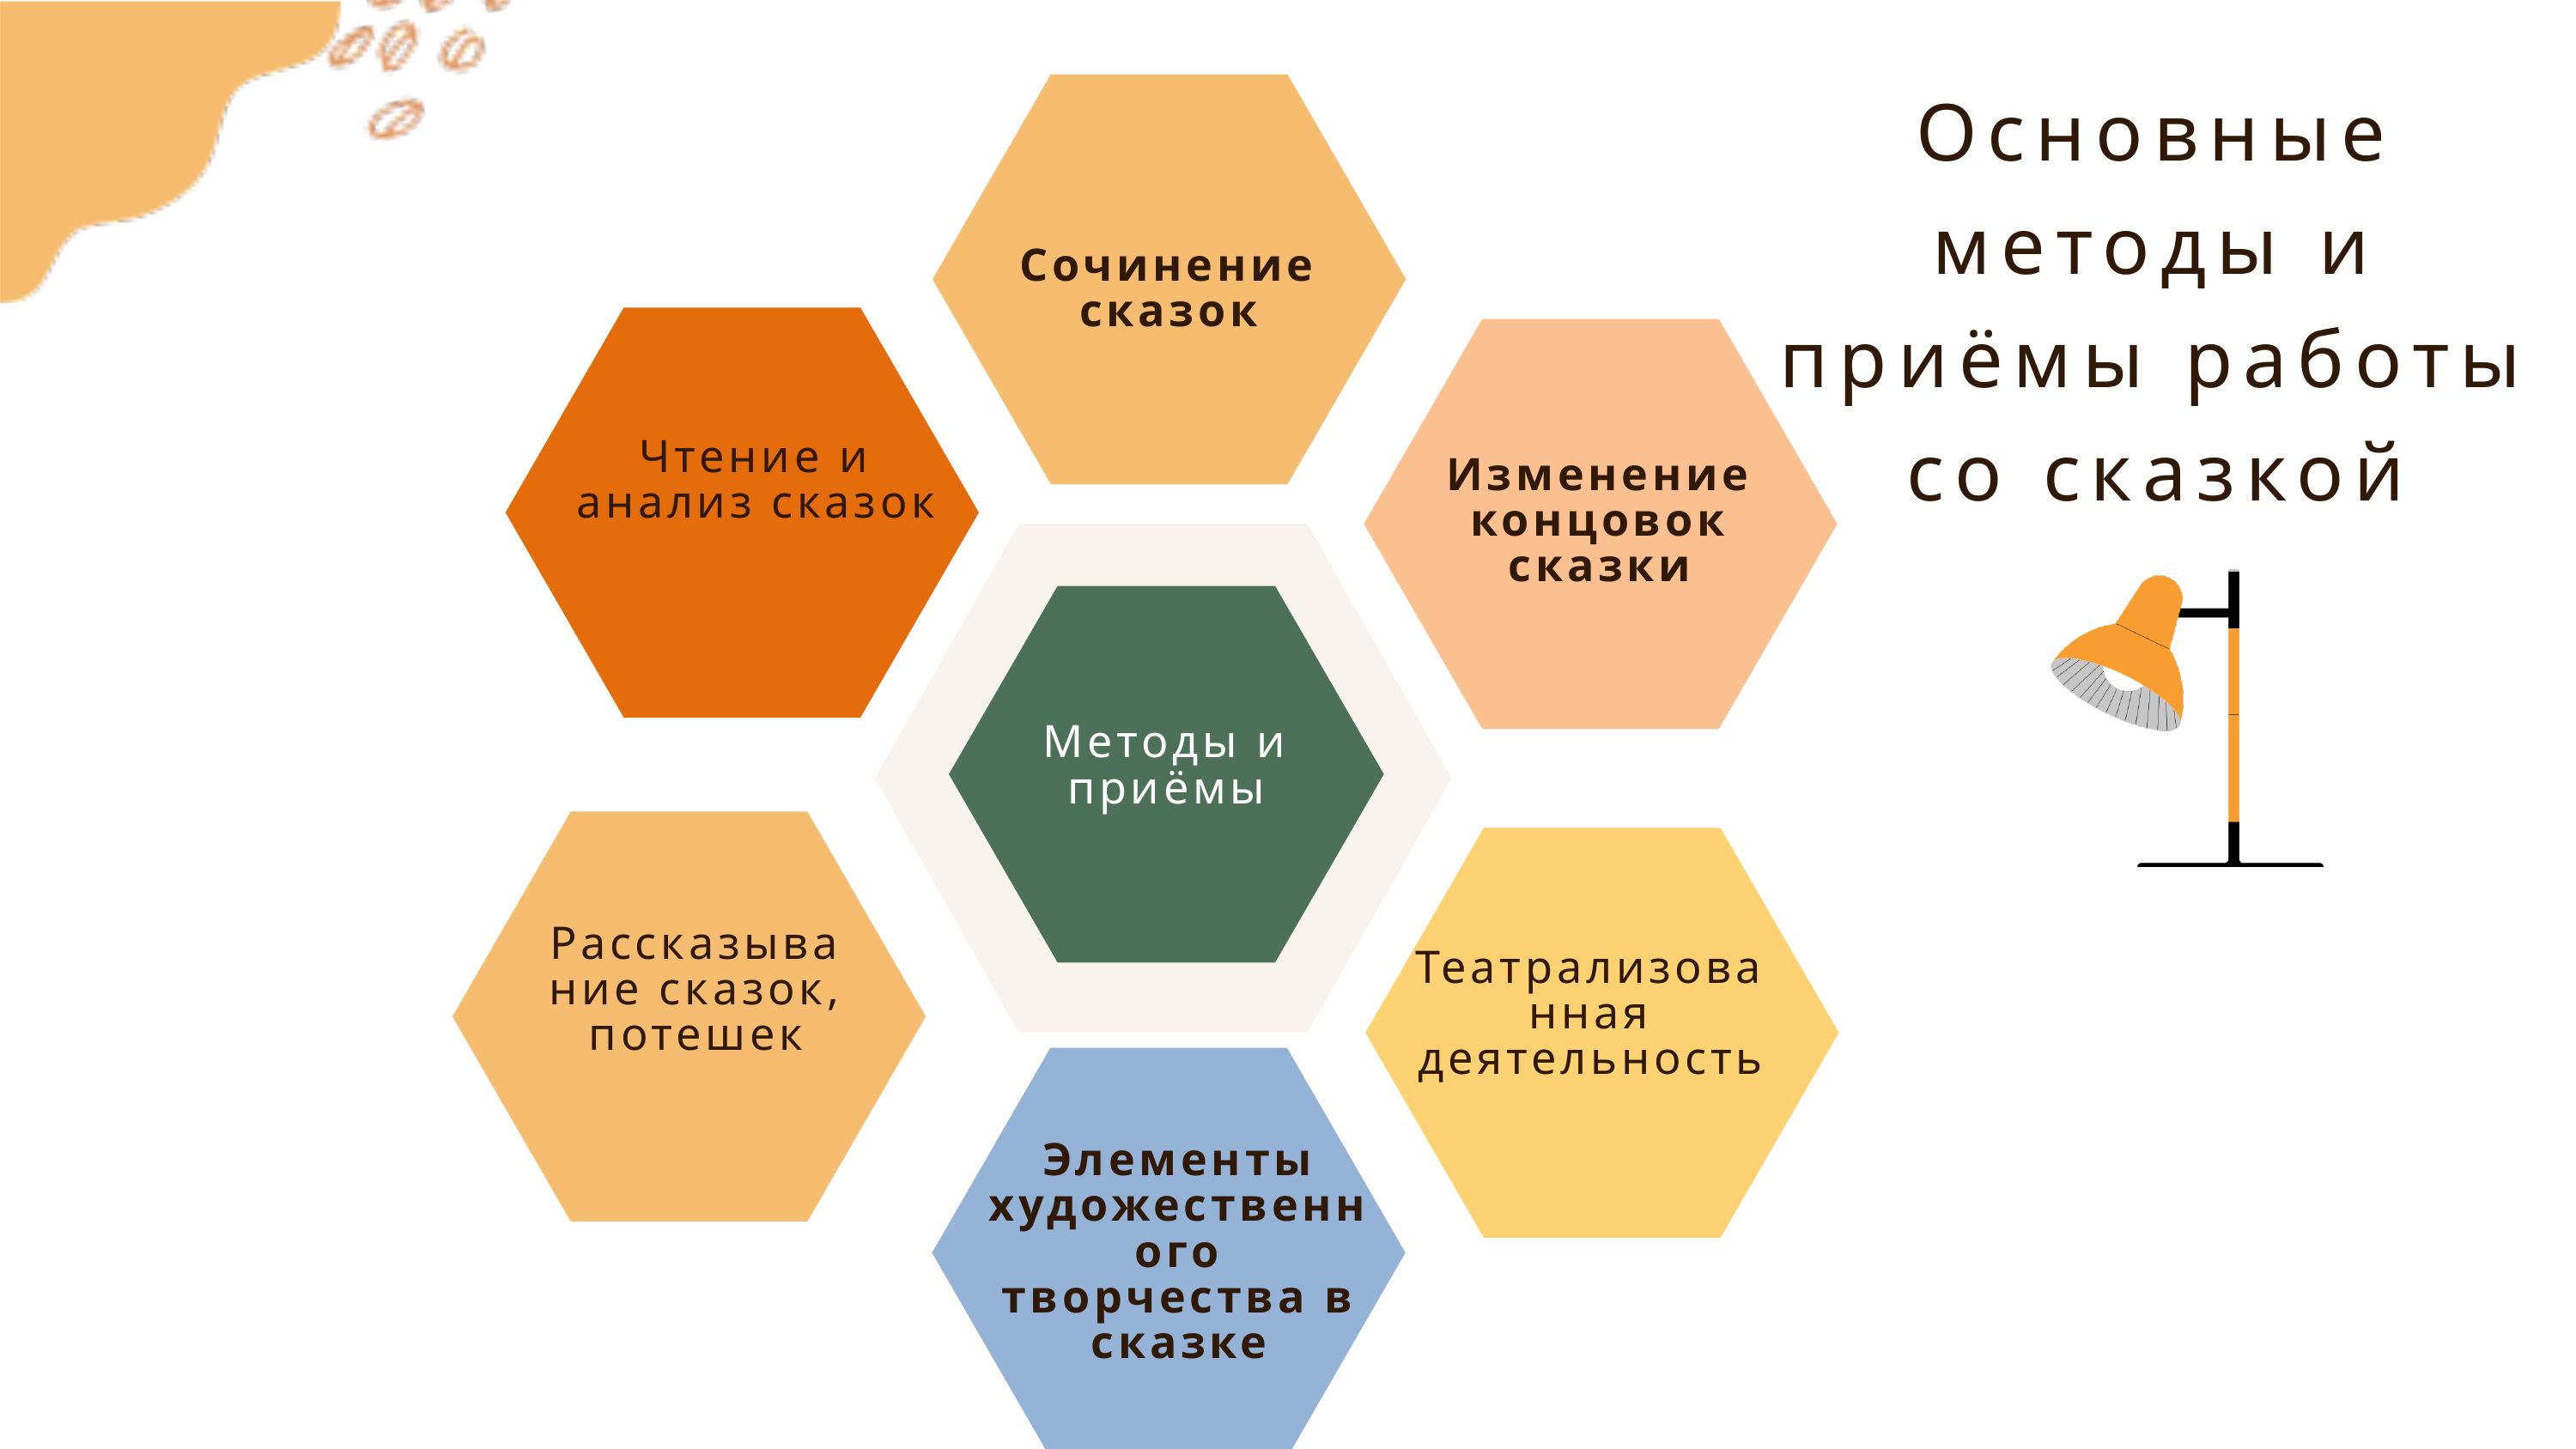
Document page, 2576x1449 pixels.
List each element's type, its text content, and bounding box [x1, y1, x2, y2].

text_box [505, 307, 980, 718]
picture [2046, 567, 2324, 868]
text_box Основные методы и приёмы работы со сказкой [1759, 63, 2553, 517]
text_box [452, 811, 927, 1222]
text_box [874, 524, 1452, 1034]
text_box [948, 585, 1384, 963]
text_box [1364, 828, 1839, 1239]
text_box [1364, 318, 1838, 730]
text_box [932, 74, 1406, 485]
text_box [932, 1047, 1406, 1449]
picture [0, 0, 544, 304]
